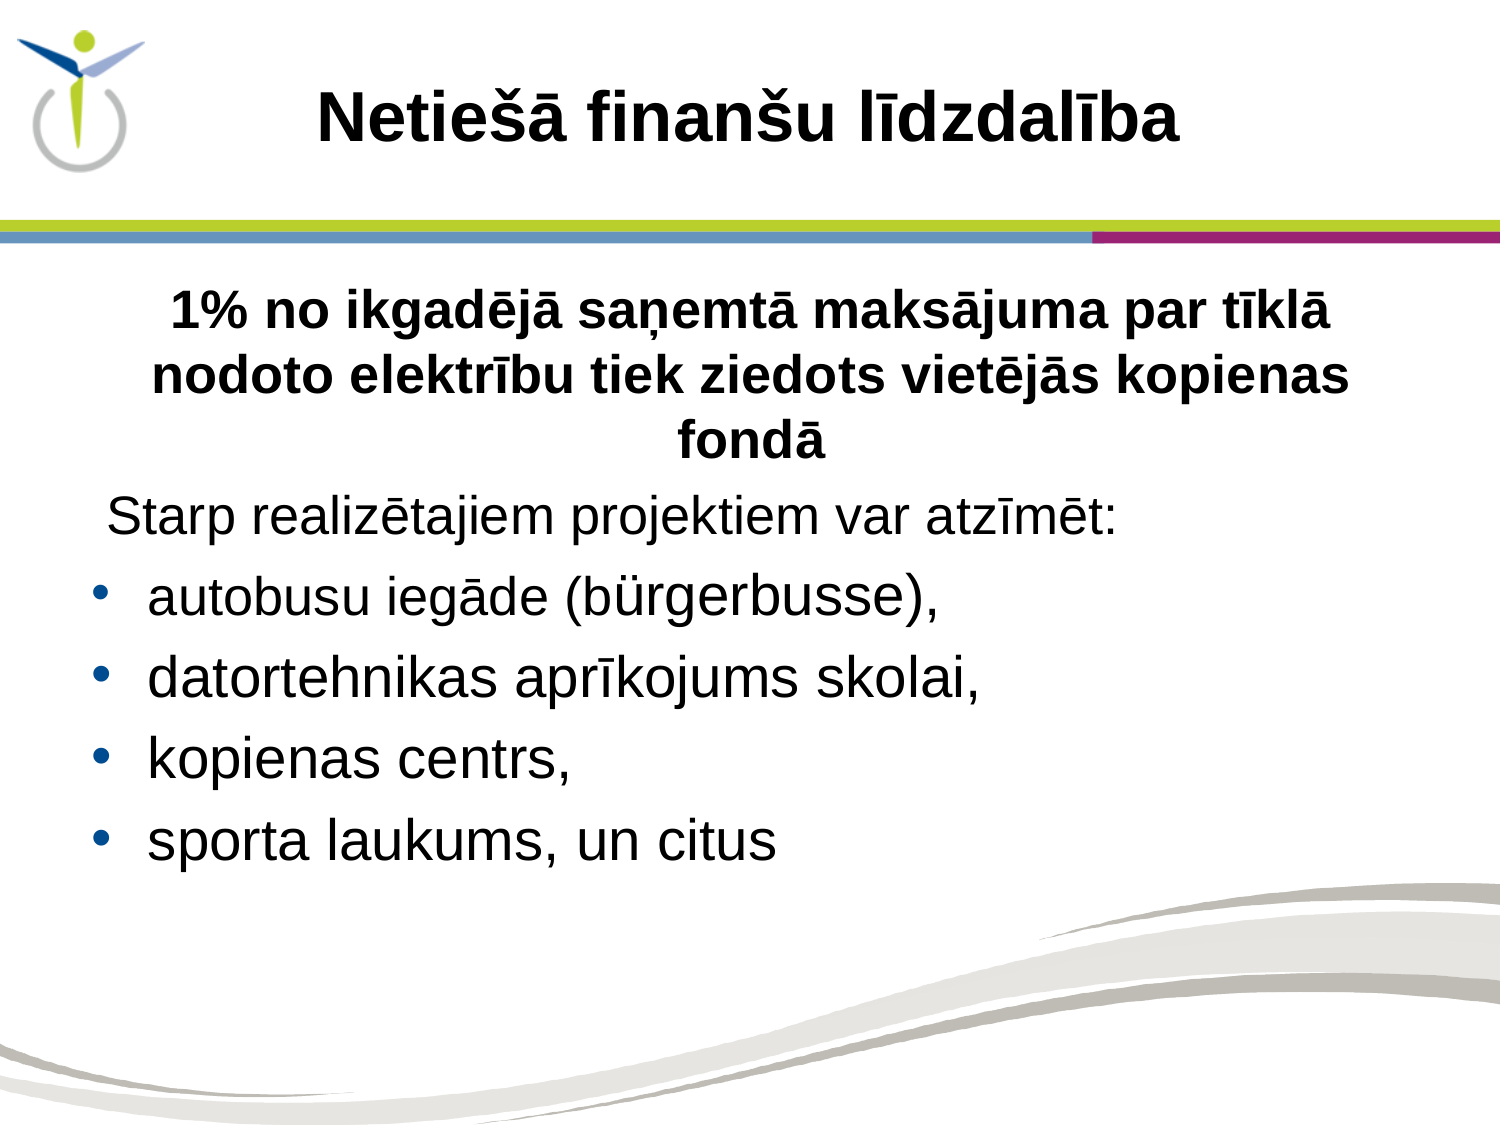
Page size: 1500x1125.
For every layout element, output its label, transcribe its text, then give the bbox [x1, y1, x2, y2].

picture [17, 30, 145, 173]
title Netiešā finanšu līdzdalība [152, 19, 1346, 207]
list 1% no ikgadējā saņemtā maksājuma par tīklā nodoto elektrību tiek ziedots vietējās kopienas fondā Starp realizētajiem projektiem var atzīmēt: autobusu iegāde (bürgerbusse), datortehnikas aprīkojums skolai, kopienas centrs, sporta laukums, un citus [76, 267, 1427, 1010]
